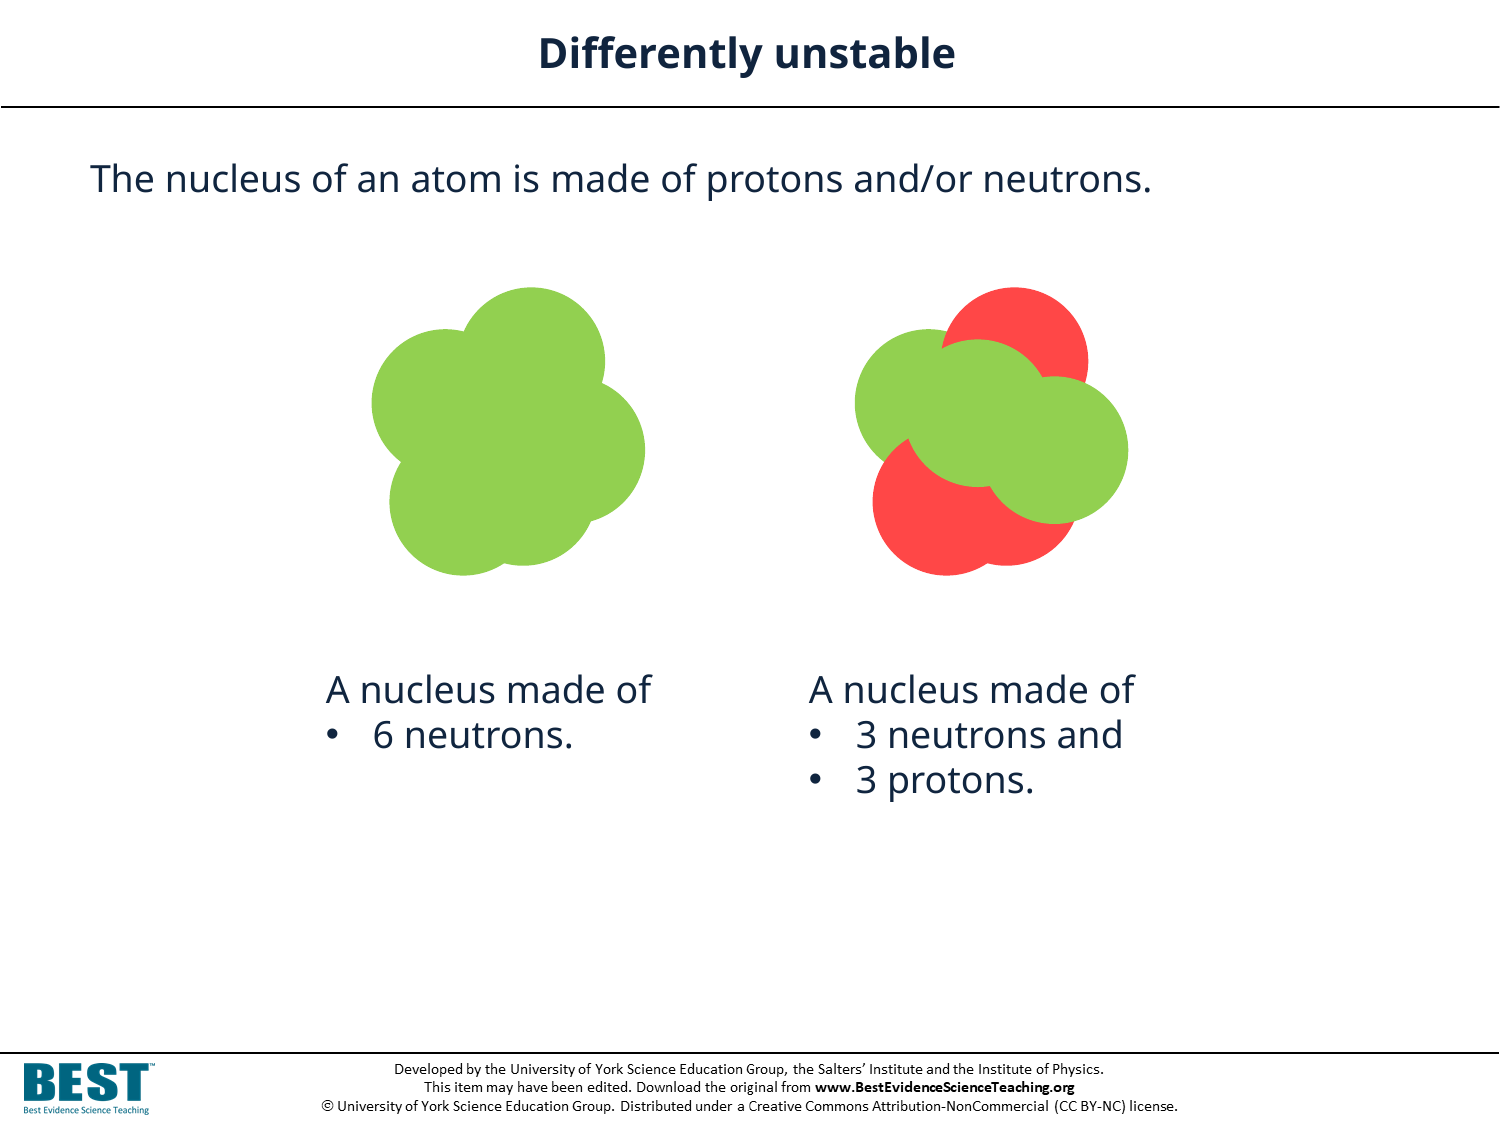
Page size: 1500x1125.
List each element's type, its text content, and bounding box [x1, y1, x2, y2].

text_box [854, 287, 1129, 576]
text_box Differently unstable [23, 4, 1471, 99]
picture [0, 106, 1500, 1125]
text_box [371, 287, 646, 576]
